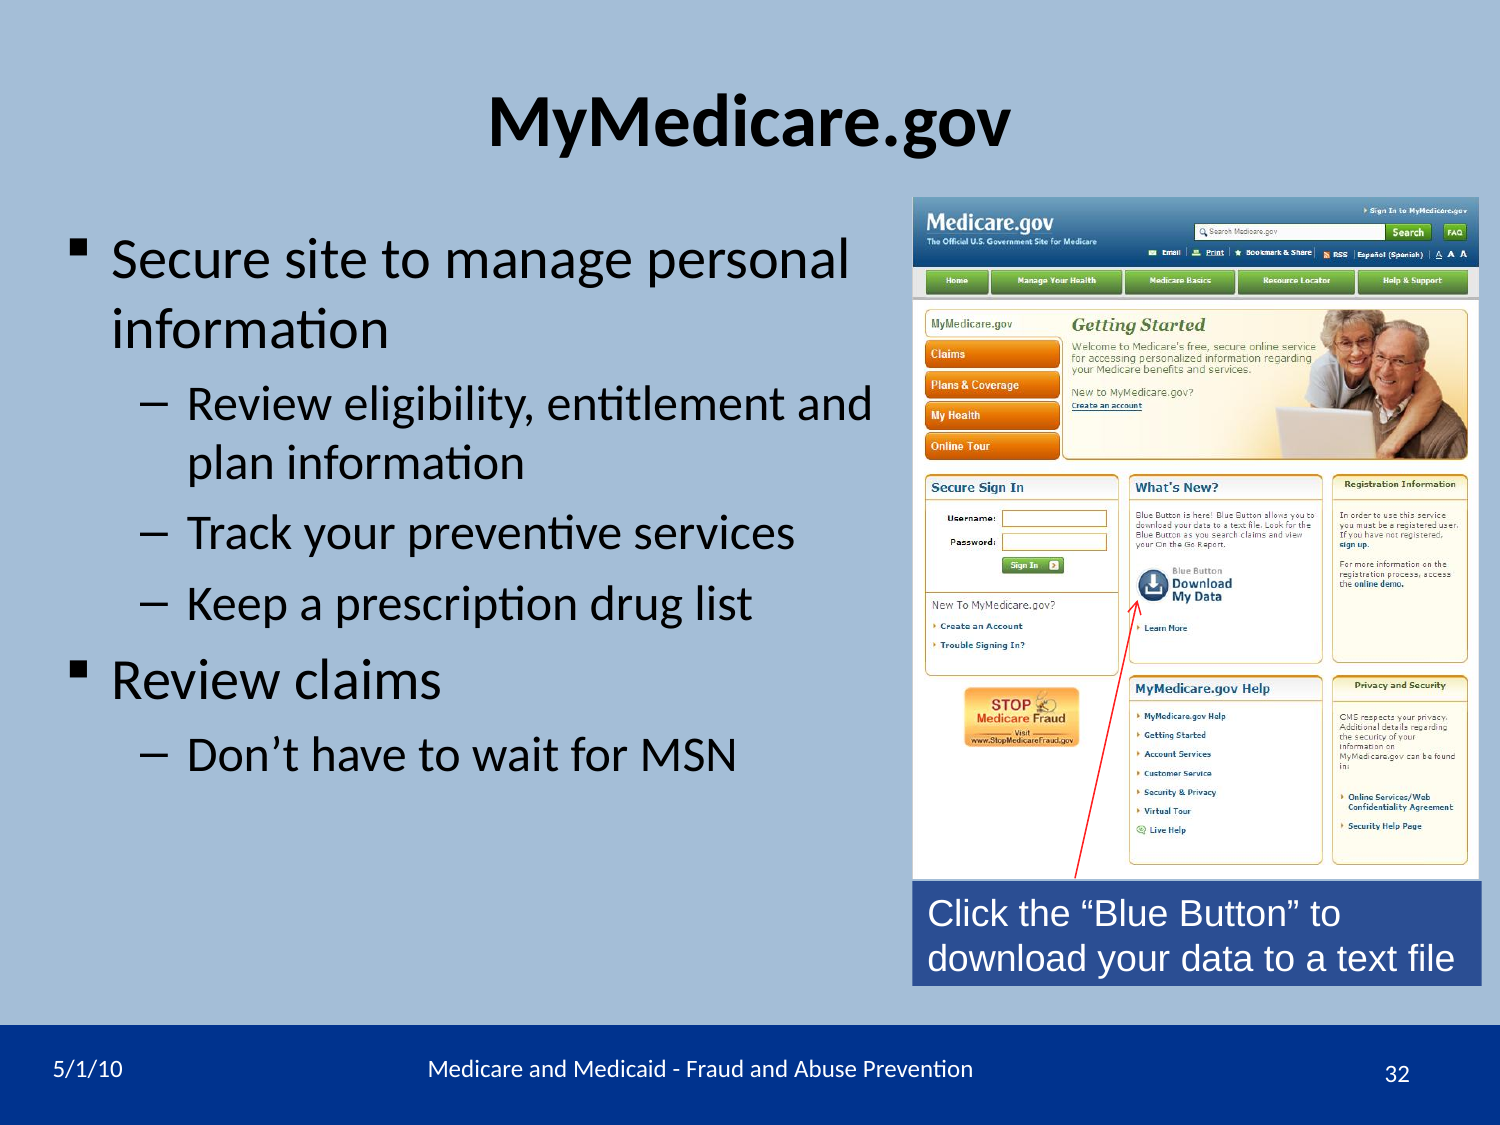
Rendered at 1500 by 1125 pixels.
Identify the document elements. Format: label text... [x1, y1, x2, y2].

text_box Click the “Blue Button” to download your data to a text file [912, 883, 1482, 986]
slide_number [37, 1037, 375, 1098]
slide_number 32 [1074, 1042, 1425, 1103]
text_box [1074, 599, 1138, 879]
footer Medicare and Medicaid - Fraud and Abuse Prevention [412, 1037, 1075, 1098]
title MyMedicare.gov [74, 44, 1426, 188]
picture [912, 197, 1479, 879]
list Secure site to manage personal information Review eligibility, entitlement and plan information Track your preventive services Keep a prescription drug list Review claims Don’t have to wait for MSN [49, 212, 963, 993]
